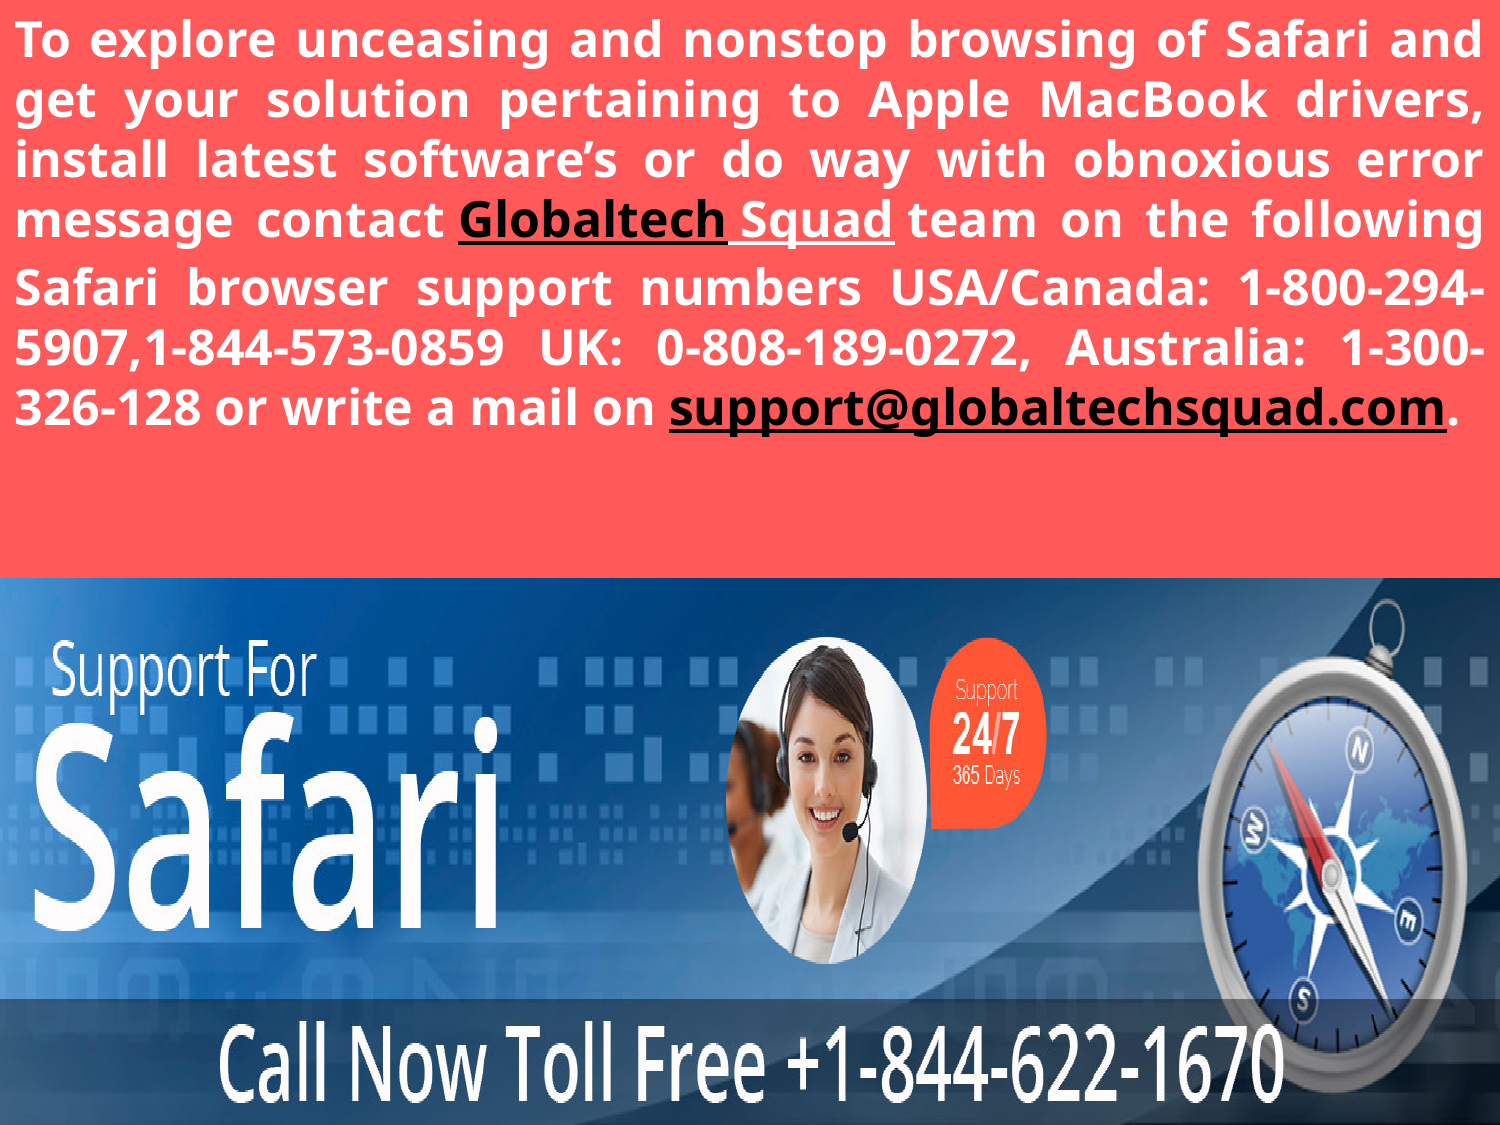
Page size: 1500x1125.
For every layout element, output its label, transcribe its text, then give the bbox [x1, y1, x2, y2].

text_box To explore unceasing and nonstop browsing of Safari and get your solution pertaining to Apple MacBook drivers, install latest software’s or do way with obnoxious error message contact Globaltech Squad team on the following Safari browser support numbers USA/Canada: 1-800-294-5907,1-844-573-0859 UK: 0-808-189-0272, Australia: 1-300-326-128 or write a mail on support@globaltechsquad.com. [0, 0, 1500, 512]
picture [0, 577, 1500, 1125]
